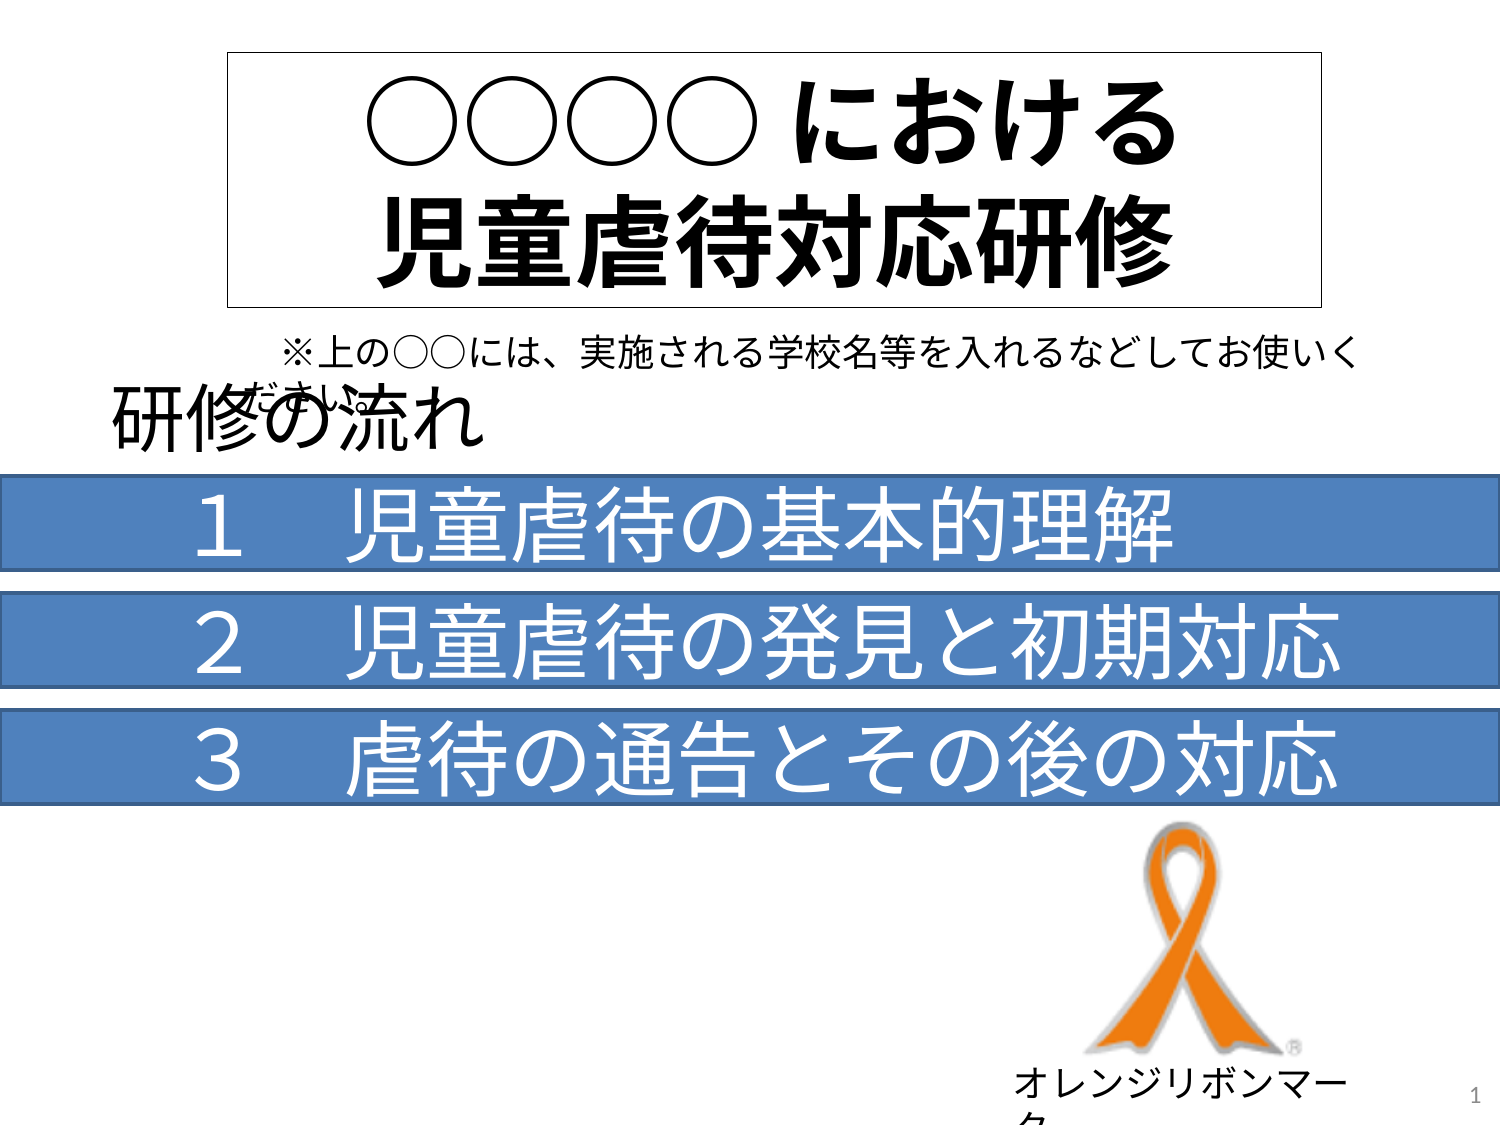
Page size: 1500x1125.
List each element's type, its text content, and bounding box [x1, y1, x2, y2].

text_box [997, 810, 1370, 1114]
text_box ３ 虐待の通告とその後の対応 [0, 708, 1500, 806]
text_box １ 児童虐待の基本的理解 [0, 474, 1500, 572]
text_box ２ 児童虐待の発見と初期対応 [0, 591, 1500, 689]
slide_number 1 [1146, 1063, 1497, 1124]
text_box ※上の○○には、実施される学校名等を入れるなどしてお使いください。 [227, 321, 1417, 426]
text_box ○○○○における 児童虐待対応研修 [227, 52, 1322, 307]
text_box 研修の流れ [20, 364, 777, 469]
